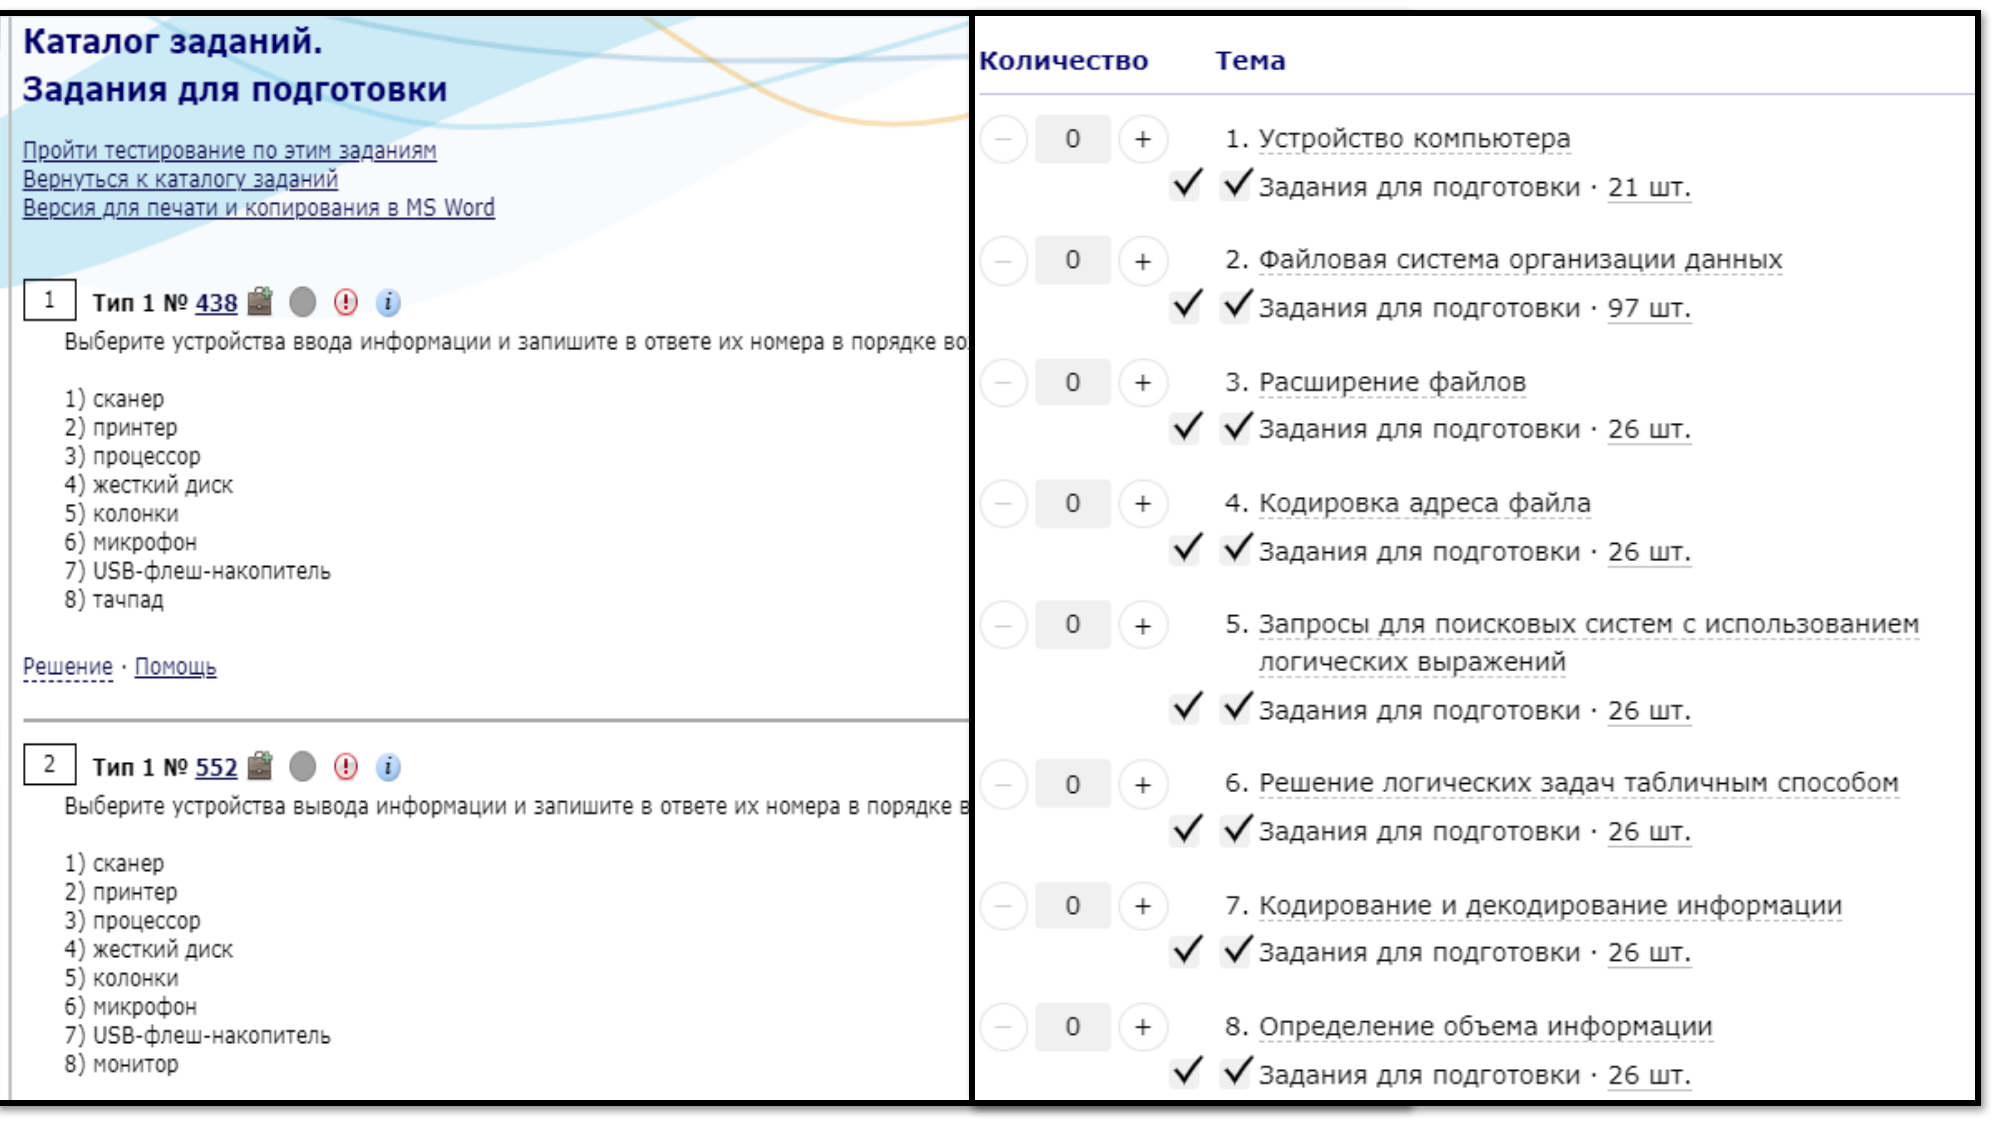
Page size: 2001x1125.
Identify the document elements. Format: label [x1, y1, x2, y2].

picture [974, 15, 1975, 1100]
list [0, 15, 974, 1100]
